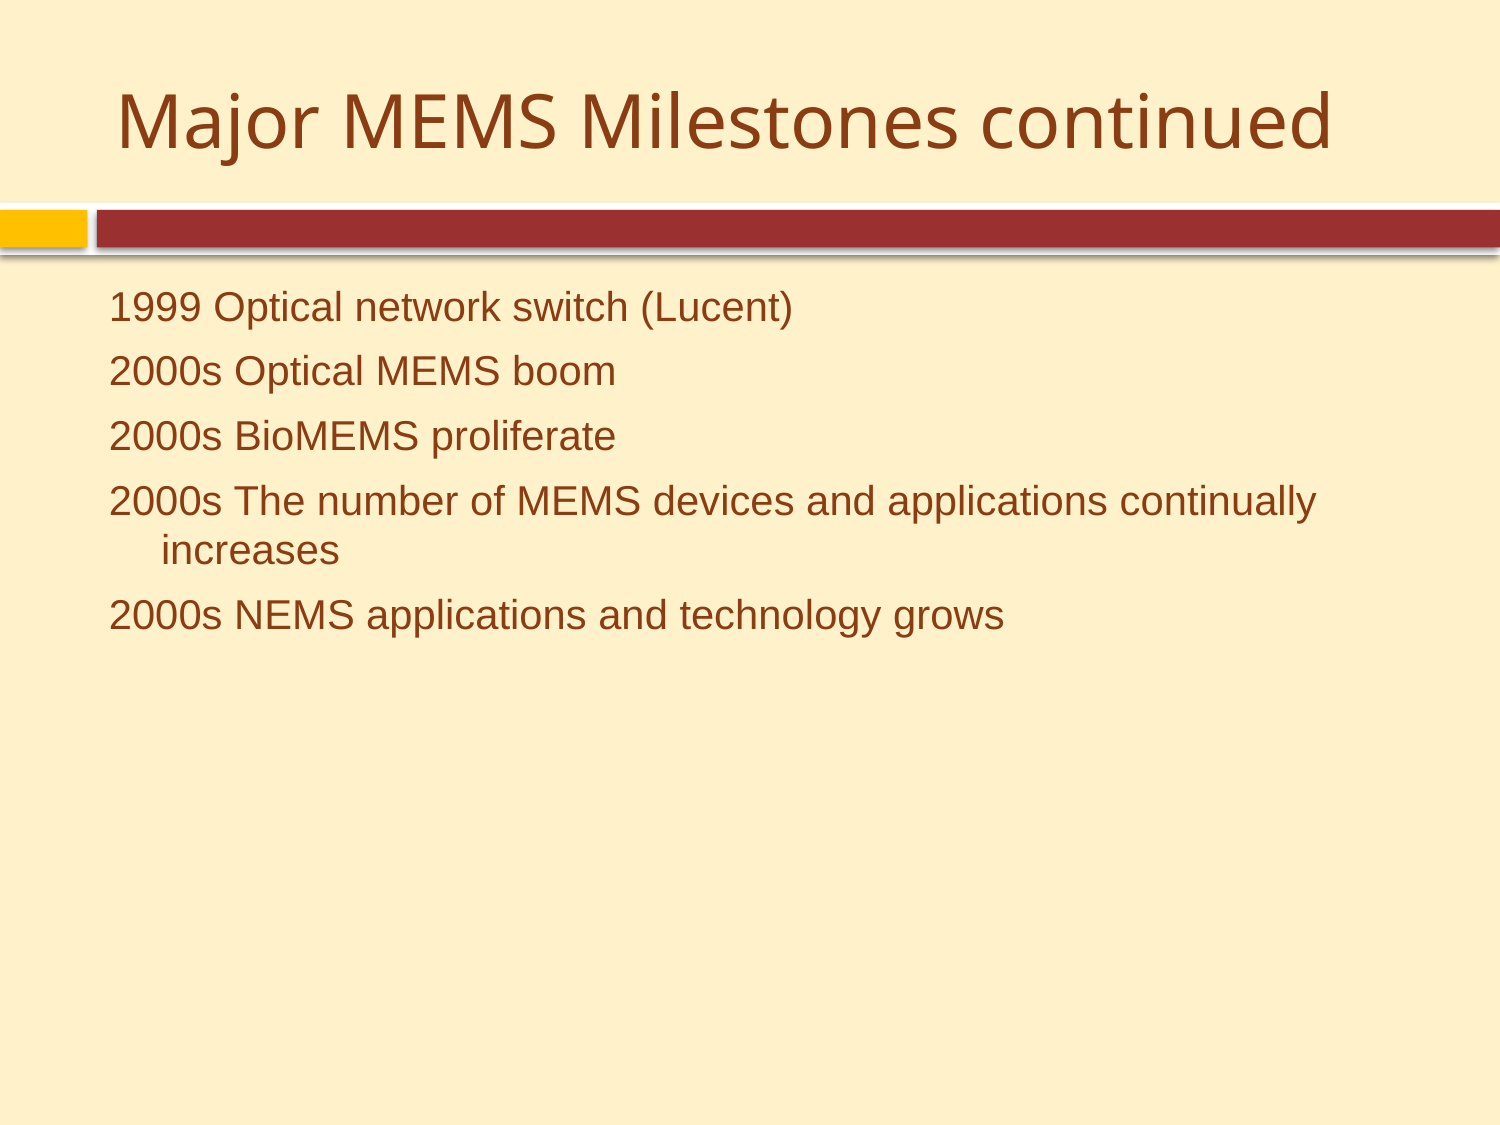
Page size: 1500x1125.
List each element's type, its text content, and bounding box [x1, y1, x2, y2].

list 1999 Optical network switch (Lucent) 2000s Optical MEMS boom 2000s BioMEMS proliferate 2000s The number of MEMS devices and applications continually increases 2000s NEMS applications and technology grows [93, 271, 1365, 677]
title Major MEMS Milestones continued [100, 37, 1438, 200]
